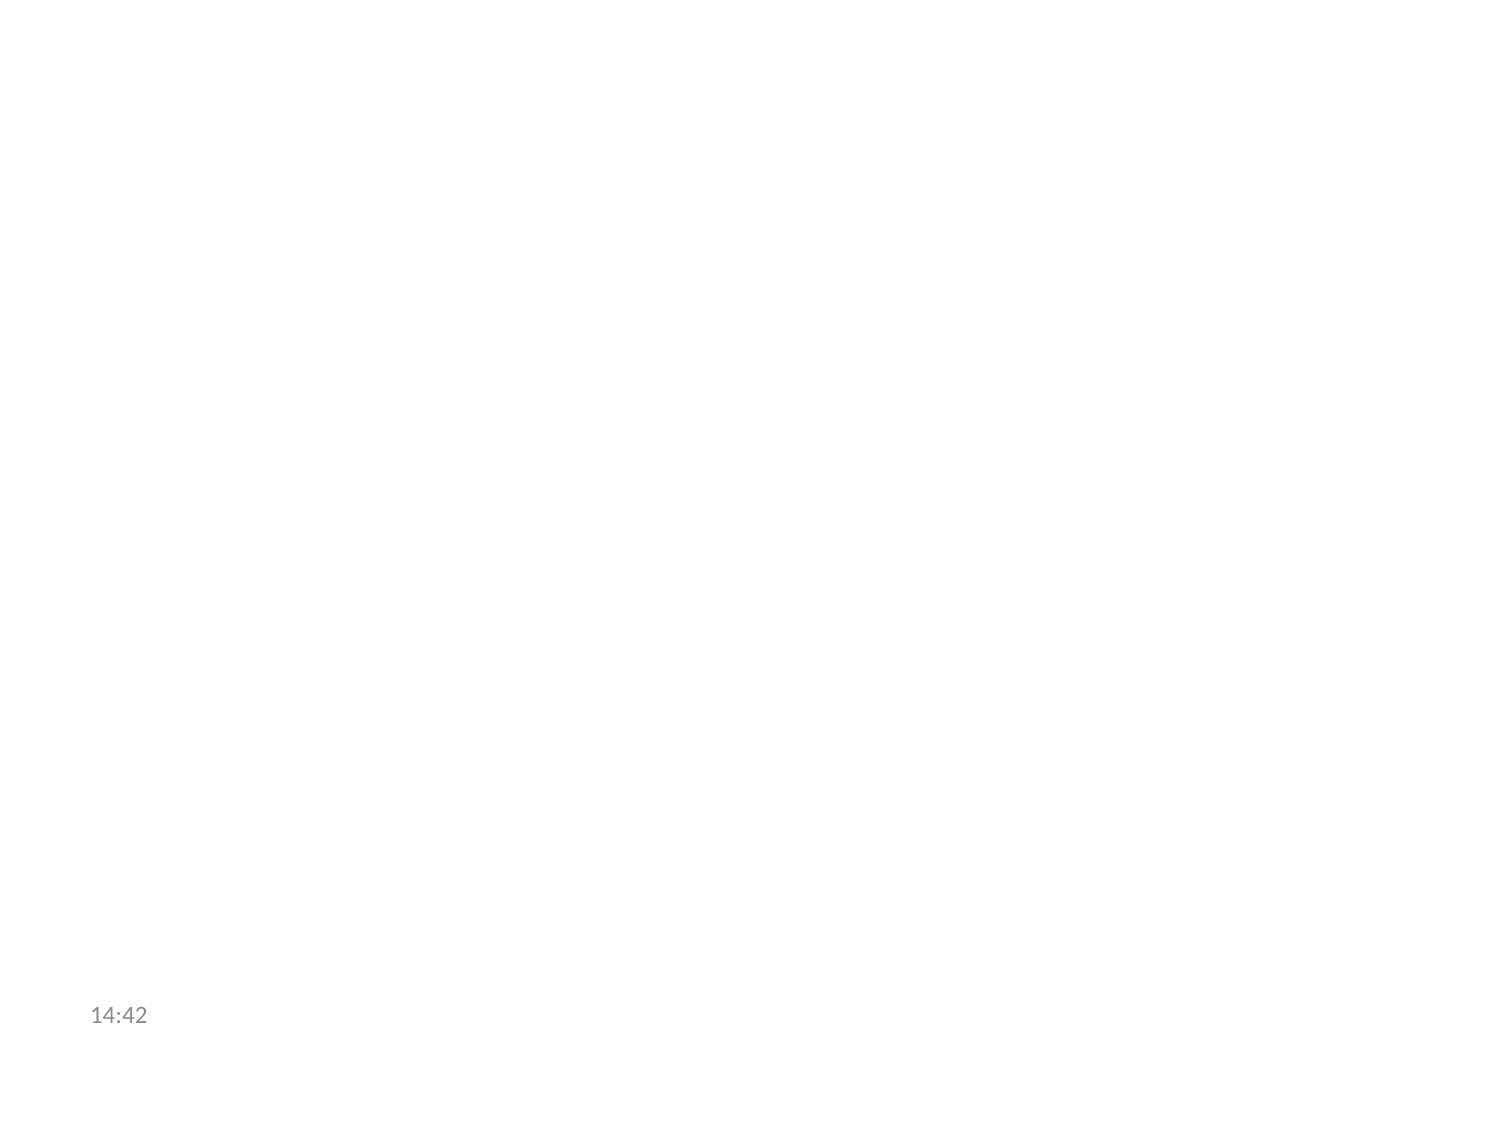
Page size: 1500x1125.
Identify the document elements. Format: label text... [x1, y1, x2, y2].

text_box 15:35 [75, 983, 425, 1044]
